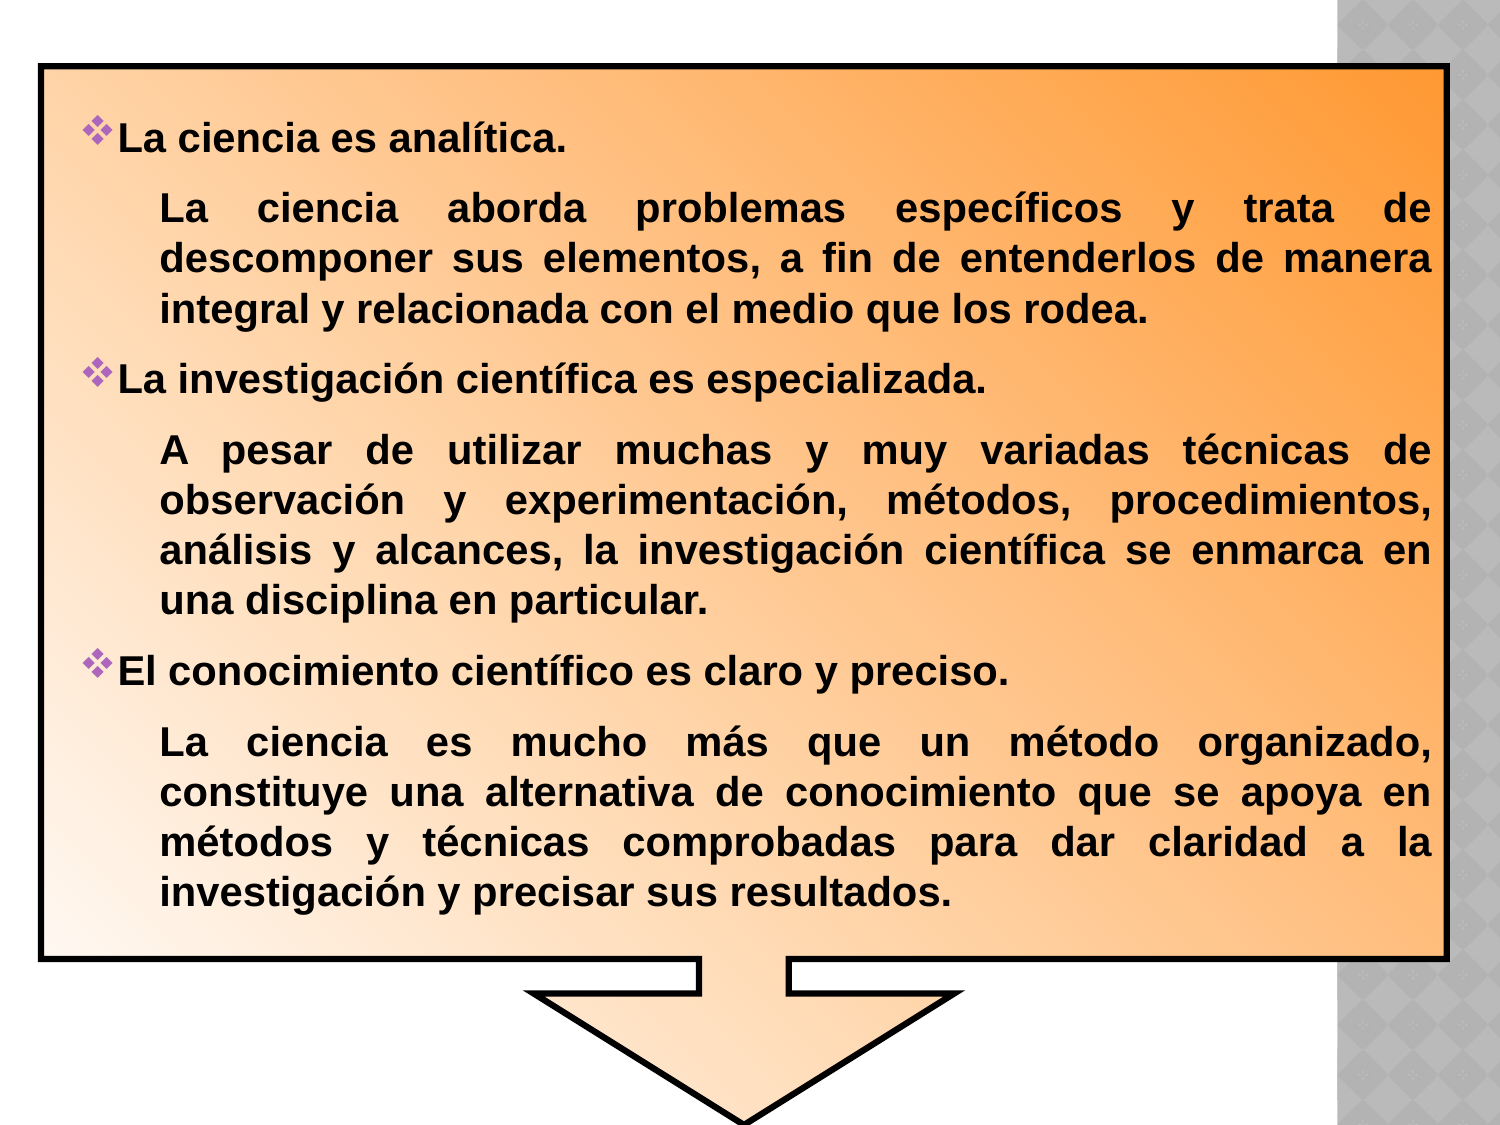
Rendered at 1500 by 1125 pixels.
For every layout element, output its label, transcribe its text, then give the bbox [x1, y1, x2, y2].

text_box La ciencia es analítica. La ciencia aborda problemas específicos y trata de descomponer sus elementos, a fin de entenderlos de manera integral y relacionada con el medio que los rodea. La investigación científica es especializada. A pesar de utilizar muchas y muy variadas técnicas de observación y experimentación, métodos, procedimientos, análisis y alcances, la investigación científica se enmarca en una disciplina en particular. El conocimiento científico es claro y preciso. La ciencia es mucho más que un método organizado, constituye una alternativa de conocimiento que se apoya en métodos y técnicas comprobadas para dar claridad a la investigación y precisar sus resultados. [41, 66, 1447, 1125]
